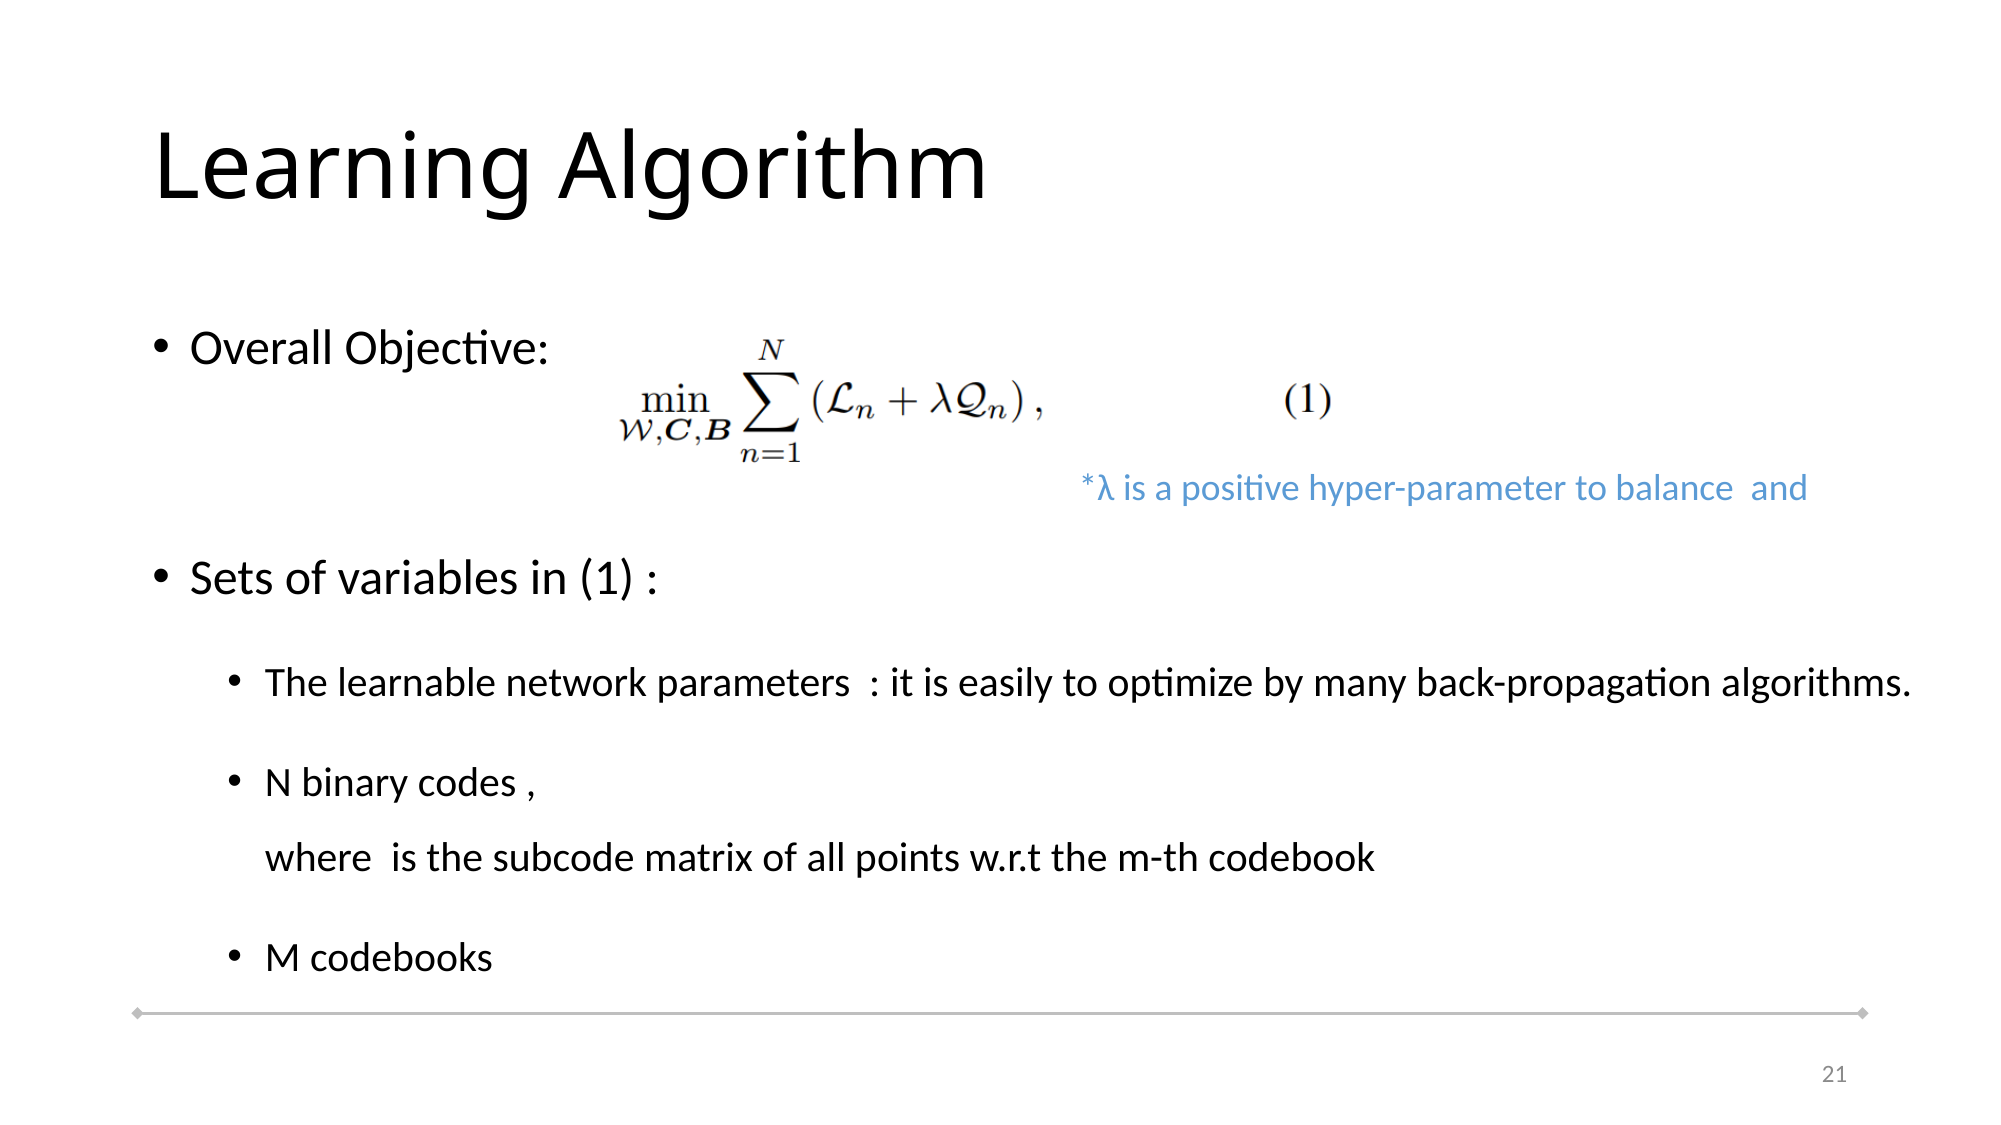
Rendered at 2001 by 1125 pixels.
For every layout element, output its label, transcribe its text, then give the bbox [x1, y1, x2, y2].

slide_number 21 [1412, 1042, 1863, 1103]
title Learning Algorithm [137, 59, 1921, 278]
picture [589, 313, 1362, 479]
